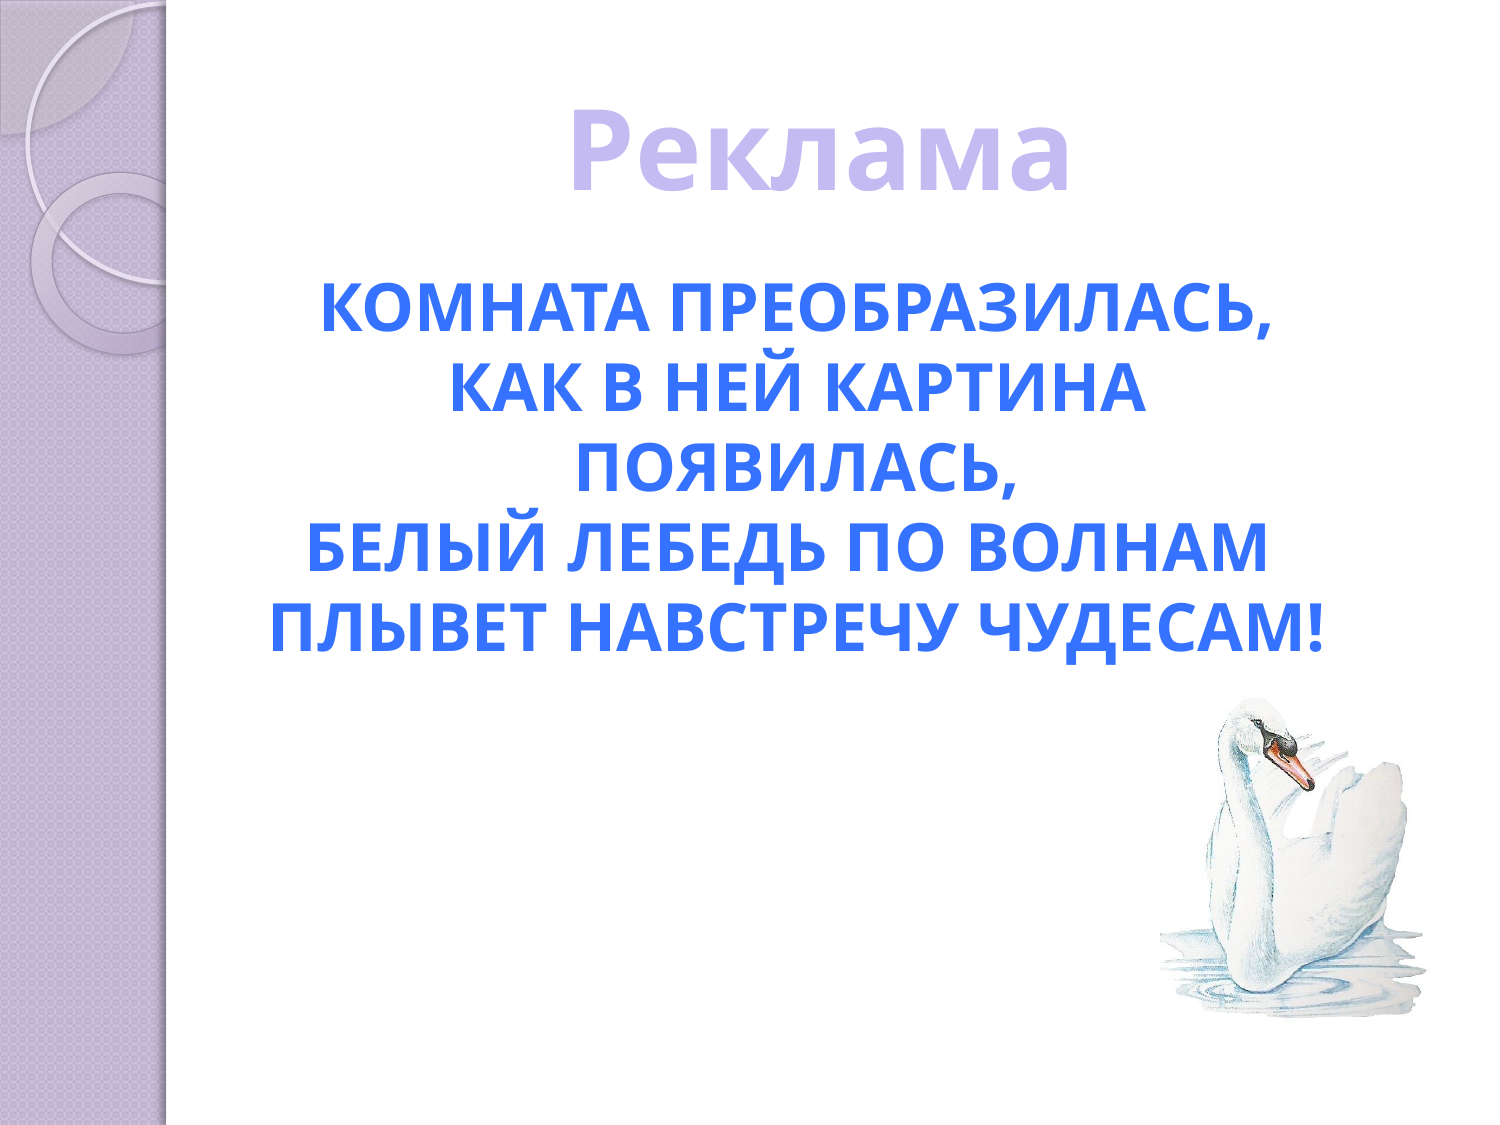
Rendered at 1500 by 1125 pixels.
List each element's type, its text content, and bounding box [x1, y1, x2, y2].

text_box Комната преобразилась, Как в ней картина появилась, Белый лебедь по волнам Плывет навстречу чудесам! [222, 257, 1372, 673]
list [1159, 691, 1430, 1026]
text_box Реклама [257, 70, 1383, 221]
